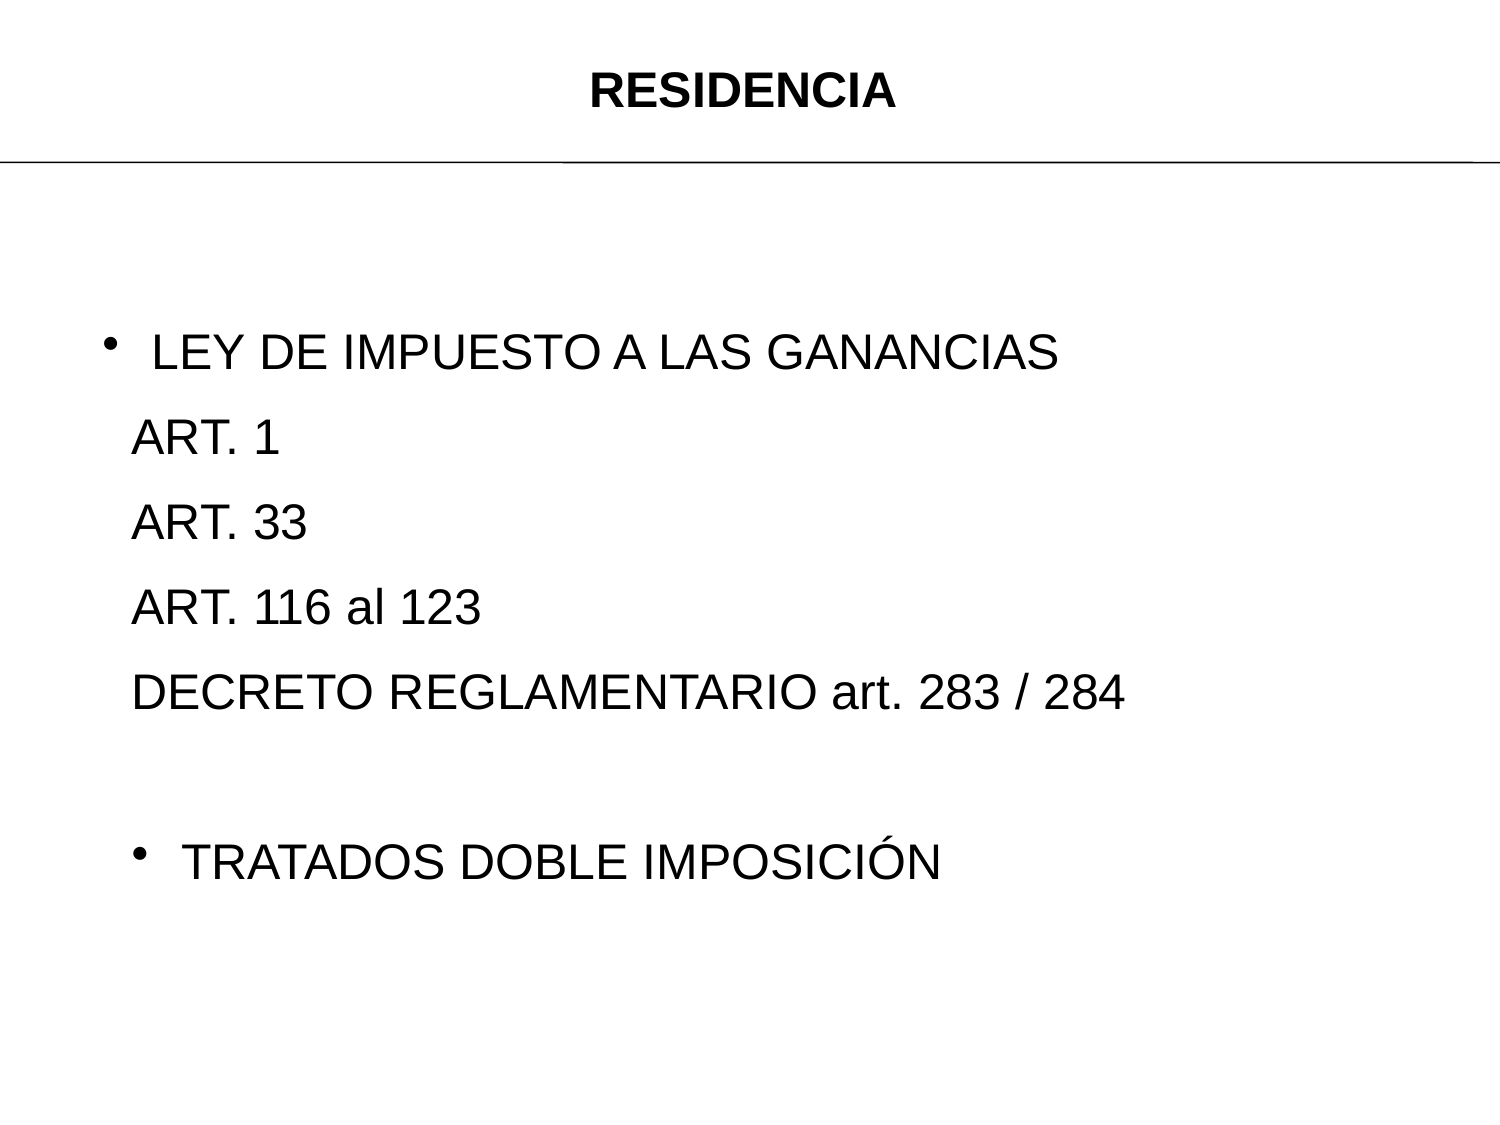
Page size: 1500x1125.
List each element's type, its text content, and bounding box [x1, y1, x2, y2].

text_box RESIDENCIA [562, 49, 925, 125]
text_box LEY DE IMPUESTO A LAS GANANCIAS ART. 1 ART. 33 ART. 116 al 123 DECRETO REGLAMENTARIO art. 283 / 284 TRATADOS DOBLE IMPOSICIÓN [87, 312, 1388, 898]
